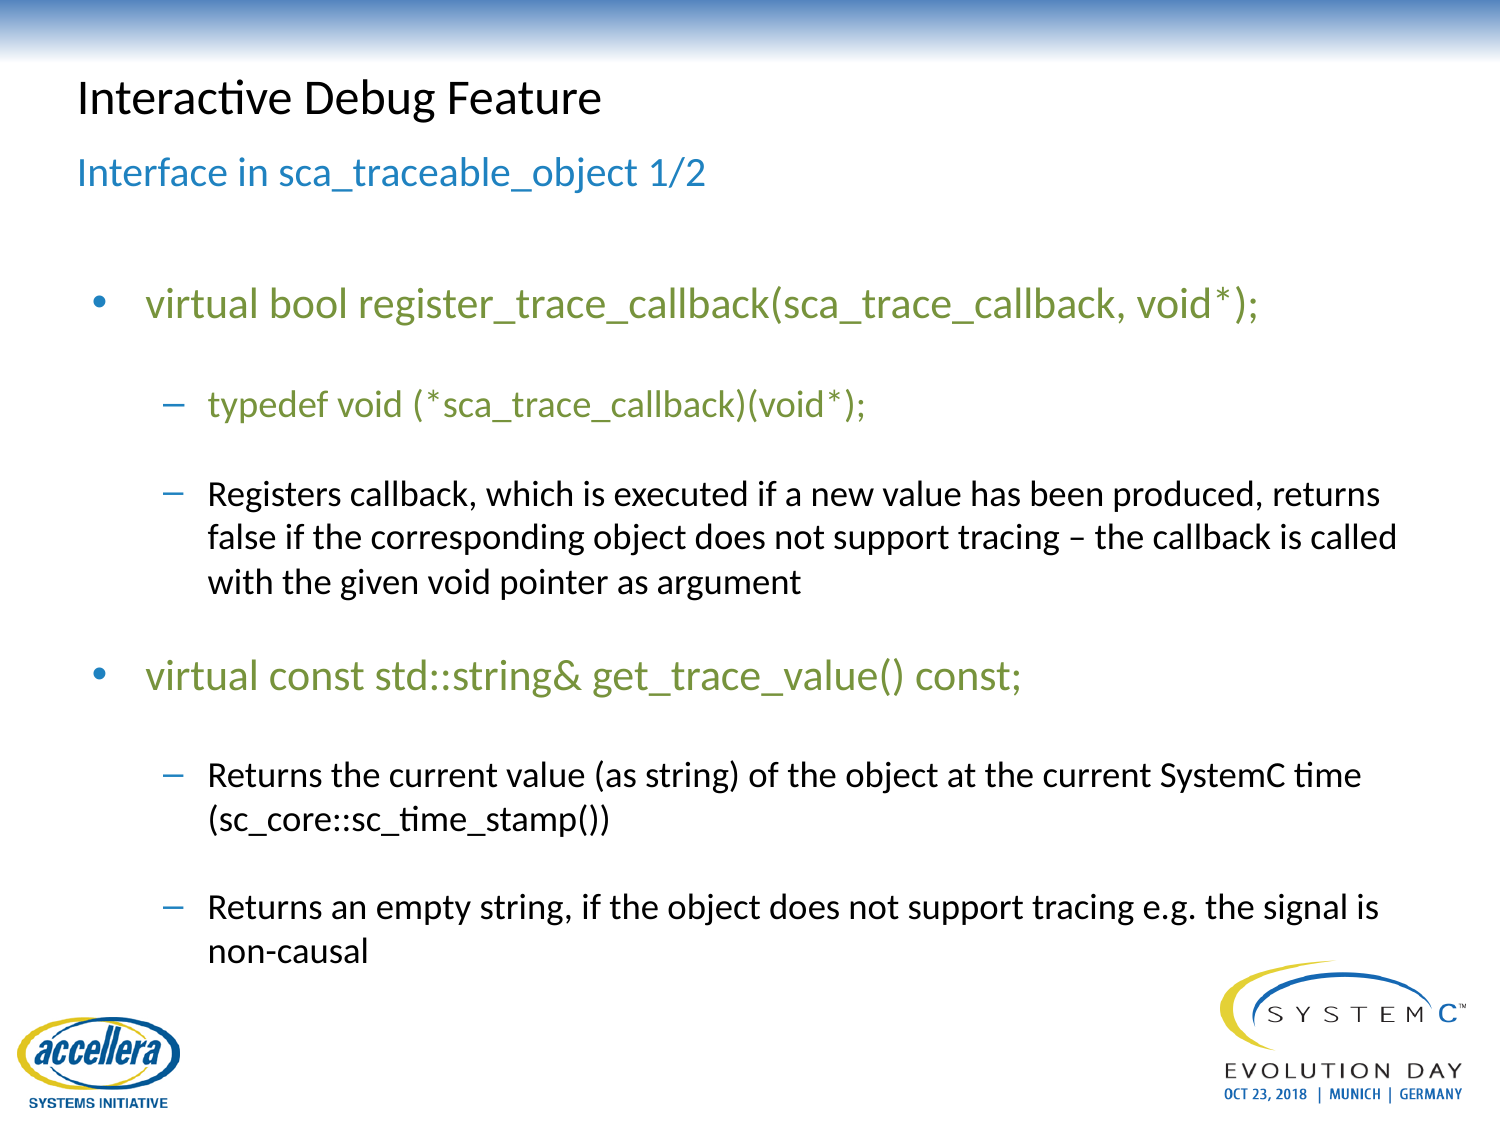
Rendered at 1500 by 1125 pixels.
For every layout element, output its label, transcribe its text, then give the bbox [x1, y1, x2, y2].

list Interface in sca_traceable_object 1/2 [76, 134, 1424, 206]
list virtual bool register_trace_callback(sca_trace_callback, void*); typedef void (*sca_trace_callback)(void*); Registers callback, which is executed if a new value has been produced, returns false if the corresponding object does not support tracing – the callback is called with the given void pointer as argument virtual const std::string& get_trace_value() const; Returns the current value (as string) of the object at the current SystemC time (sc_core::sc_time_stamp()) Returns an empty string, if the object does not support tracing e.g. the signal is non-causal [76, 267, 1424, 994]
title Interactive Debug Feature [76, 59, 1424, 131]
picture [1211, 957, 1474, 1111]
picture [17, 1017, 180, 1108]
